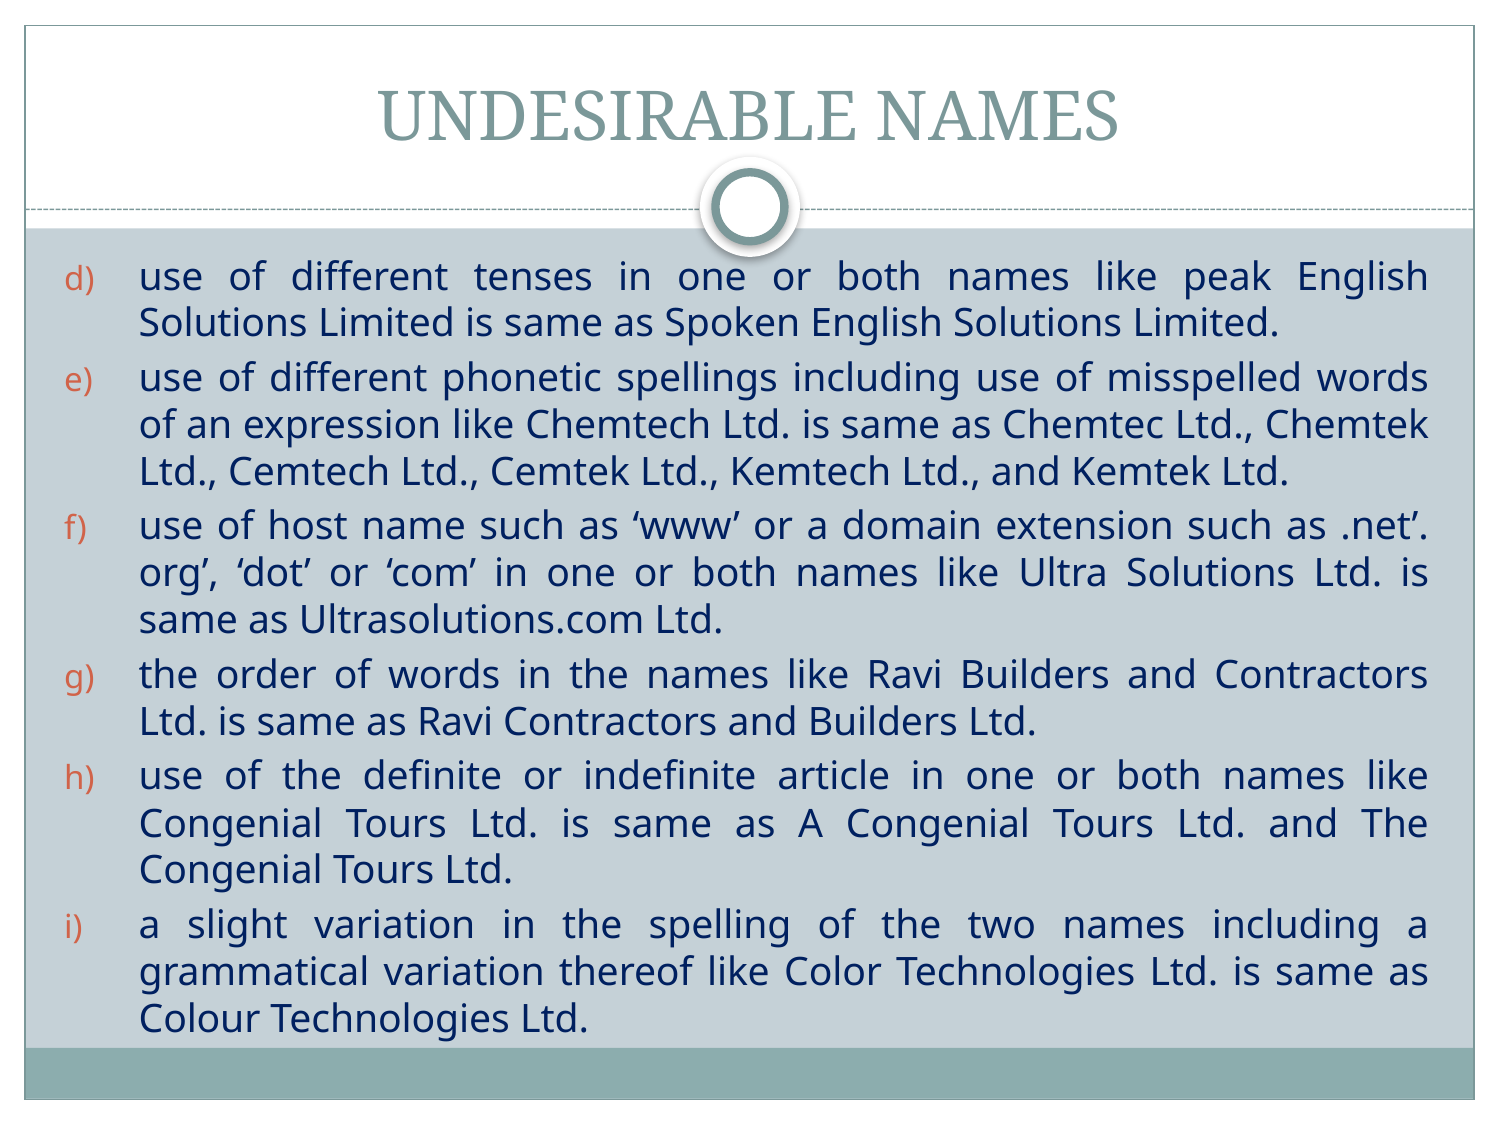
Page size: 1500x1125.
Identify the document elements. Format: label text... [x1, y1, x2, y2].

title UNDESIRABLE NAMES [49, 37, 1450, 162]
list use of different tenses in one or both names like peak English Solutions Limited is same as Spoken English Solutions Limited. use of different phonetic spellings including use of misspelled words of an expression like Chemtech Ltd. is same as Chemtec Ltd., Chemtek Ltd., Cemtech Ltd., Cemtek Ltd., Kemtech Ltd., and Kemtek Ltd. use of host name such as ‘www’ or a domain extension such as .net’. org’, ‘dot’ or ‘com’ in one or both names like Ultra Solutions Ltd. is same as Ultrasolutions.com Ltd. the order of words in the names like Ravi Builders and Contractors Ltd. is same as Ravi Contractors and Builders Ltd. use of the definite or indefinite article in one or both names like Congenial Tours Ltd. is same as A Congenial Tours Ltd. and The Congenial Tours Ltd. a slight variation in the spelling of the two names including a grammatical variation thereof like Color Technologies Ltd. is same as Colour Technologies Ltd. [49, 243, 1445, 1059]
